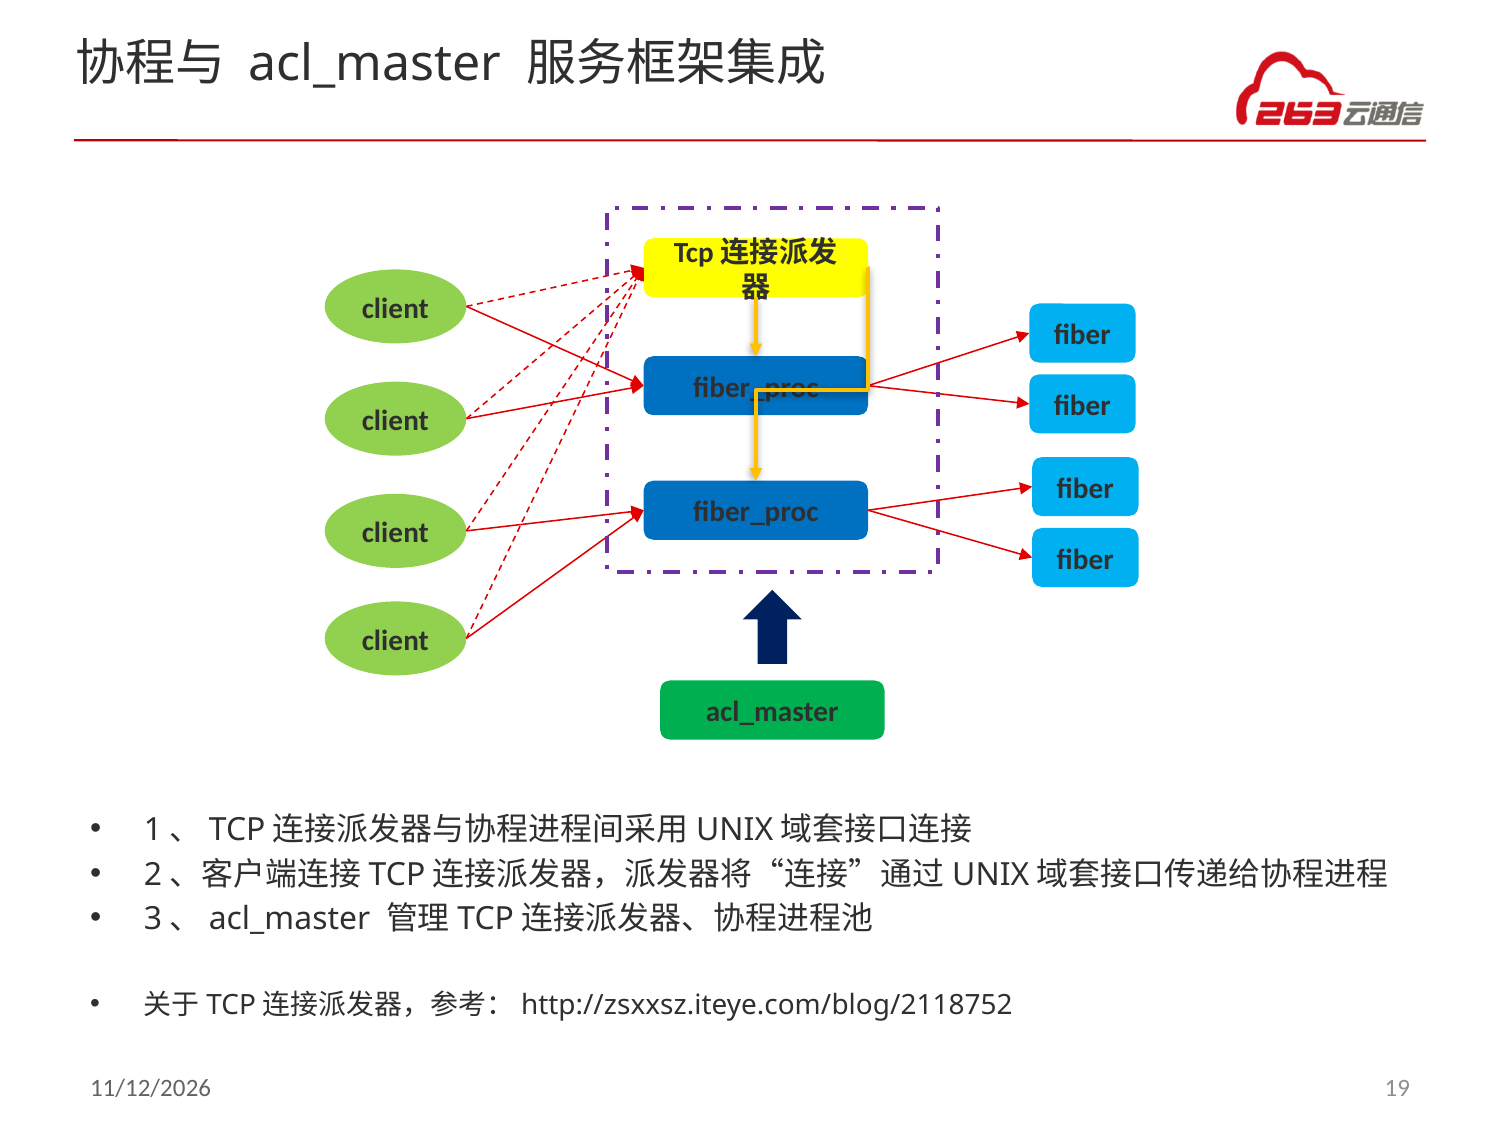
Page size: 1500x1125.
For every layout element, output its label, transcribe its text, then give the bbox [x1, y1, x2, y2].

text_box [605, 206, 940, 574]
text_box client [322, 267, 459, 346]
text_box client [322, 599, 467, 678]
picture [1230, 37, 1430, 141]
text_box acl_master [657, 678, 887, 742]
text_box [755, 267, 869, 481]
text_box client [322, 379, 460, 458]
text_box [873, 385, 1030, 405]
text_box fiber [1027, 372, 1138, 436]
text_box fiber [1027, 301, 1138, 365]
text_box client [322, 491, 460, 570]
text_box fiber [1030, 454, 1141, 519]
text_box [867, 509, 1033, 558]
list 1、TCP连接派发器与协程进程间采用UNIX域套接口连接 2、客户端连接TCP连接派发器，派发器将“连接”通过UNIX域套接口传递给协程进程 3、acl_master 管理TCP连接派发器、协程进程池 关于TCP连接派发器，参考：http://zsxxsz.iteye.com/blog/2118752 [75, 800, 1425, 1041]
text_box fiber [1030, 525, 1141, 590]
title 协程与 acl_master 服务框架集成 [75, 30, 1235, 136]
text_box [740, 587, 804, 666]
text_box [867, 486, 1033, 509]
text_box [466, 267, 644, 639]
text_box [873, 332, 1030, 385]
